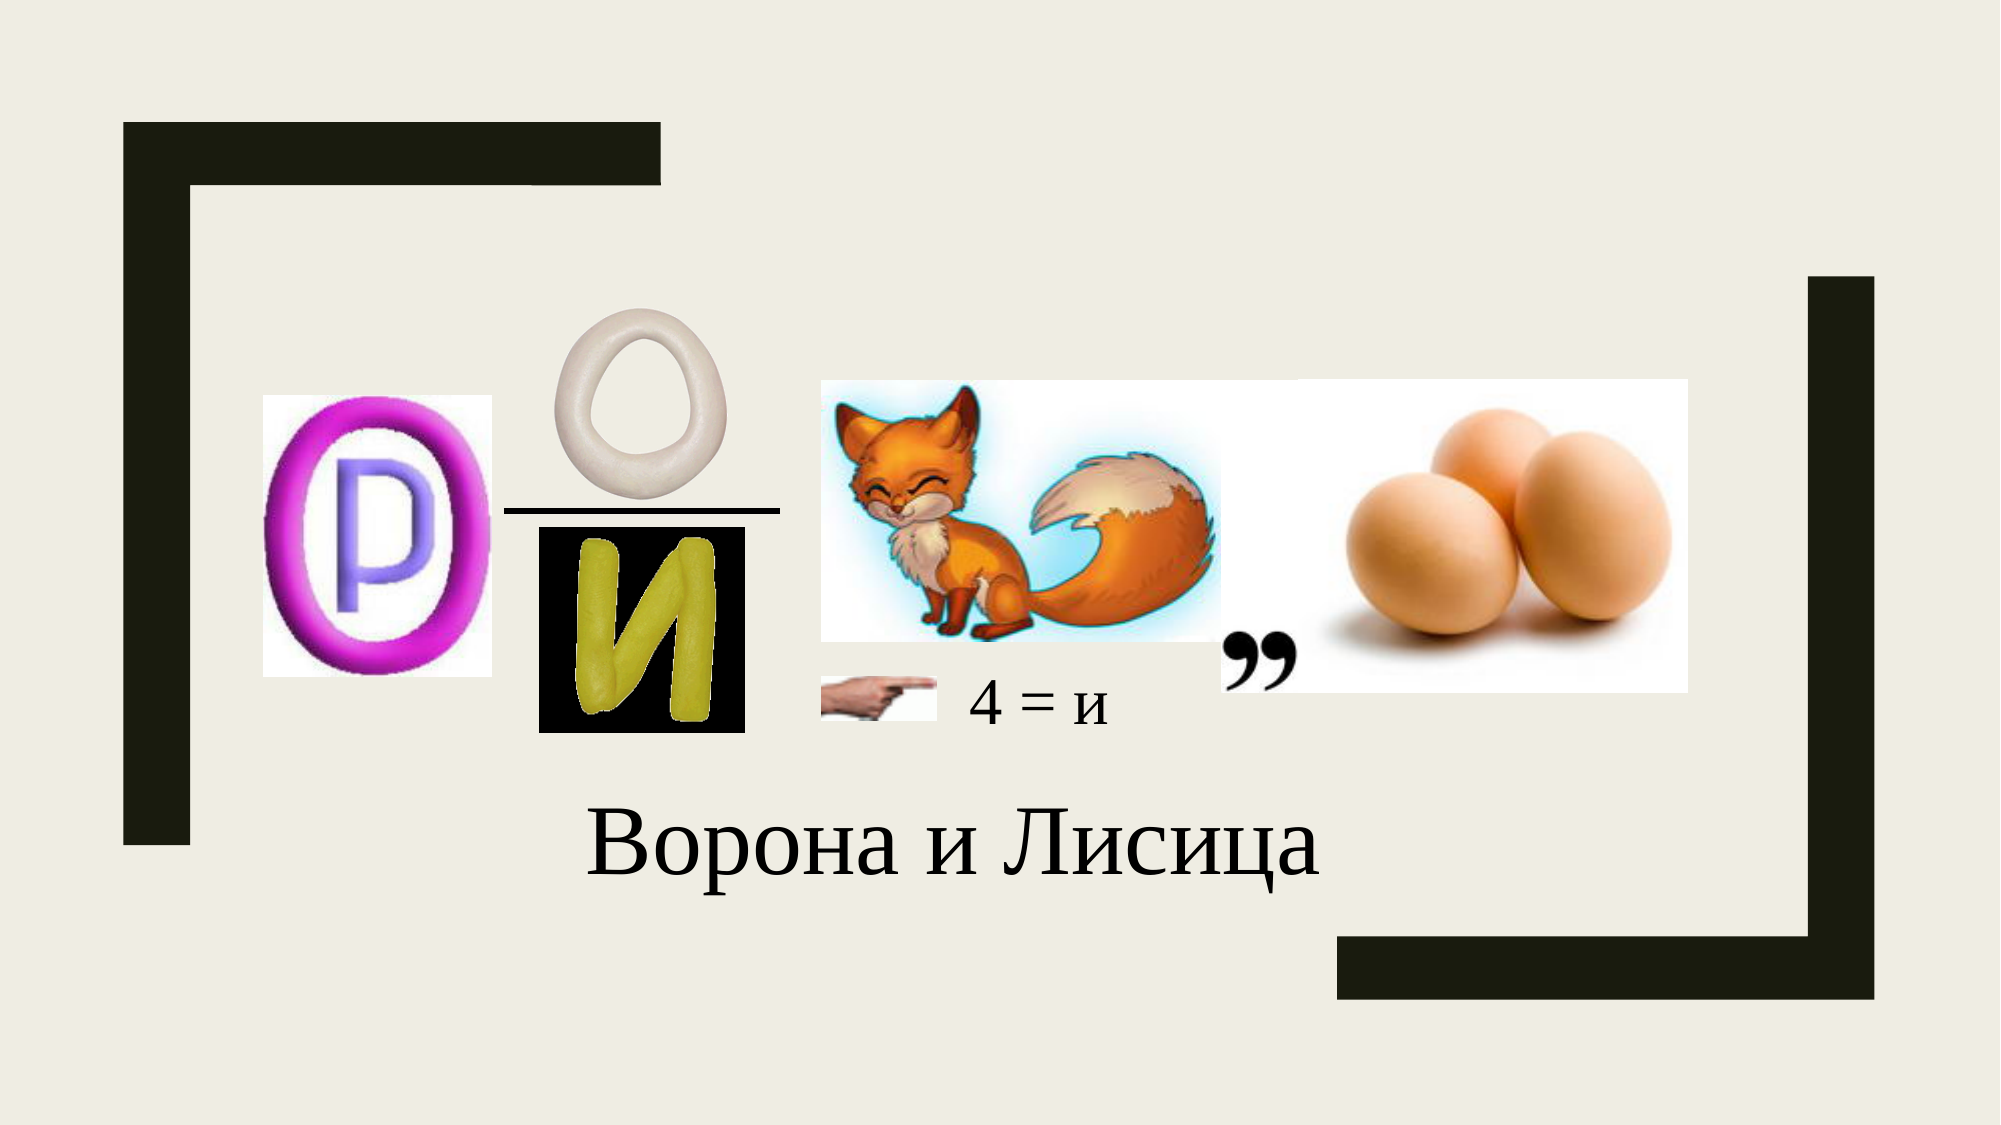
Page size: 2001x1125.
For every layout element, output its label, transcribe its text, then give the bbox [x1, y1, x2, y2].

picture [821, 379, 1688, 693]
picture [821, 676, 937, 721]
text_box Ворона и Лисица [571, 767, 1337, 902]
text_box 4 = и [954, 650, 1125, 746]
picture [263, 395, 492, 678]
picture [533, 299, 745, 510]
picture [539, 527, 745, 734]
